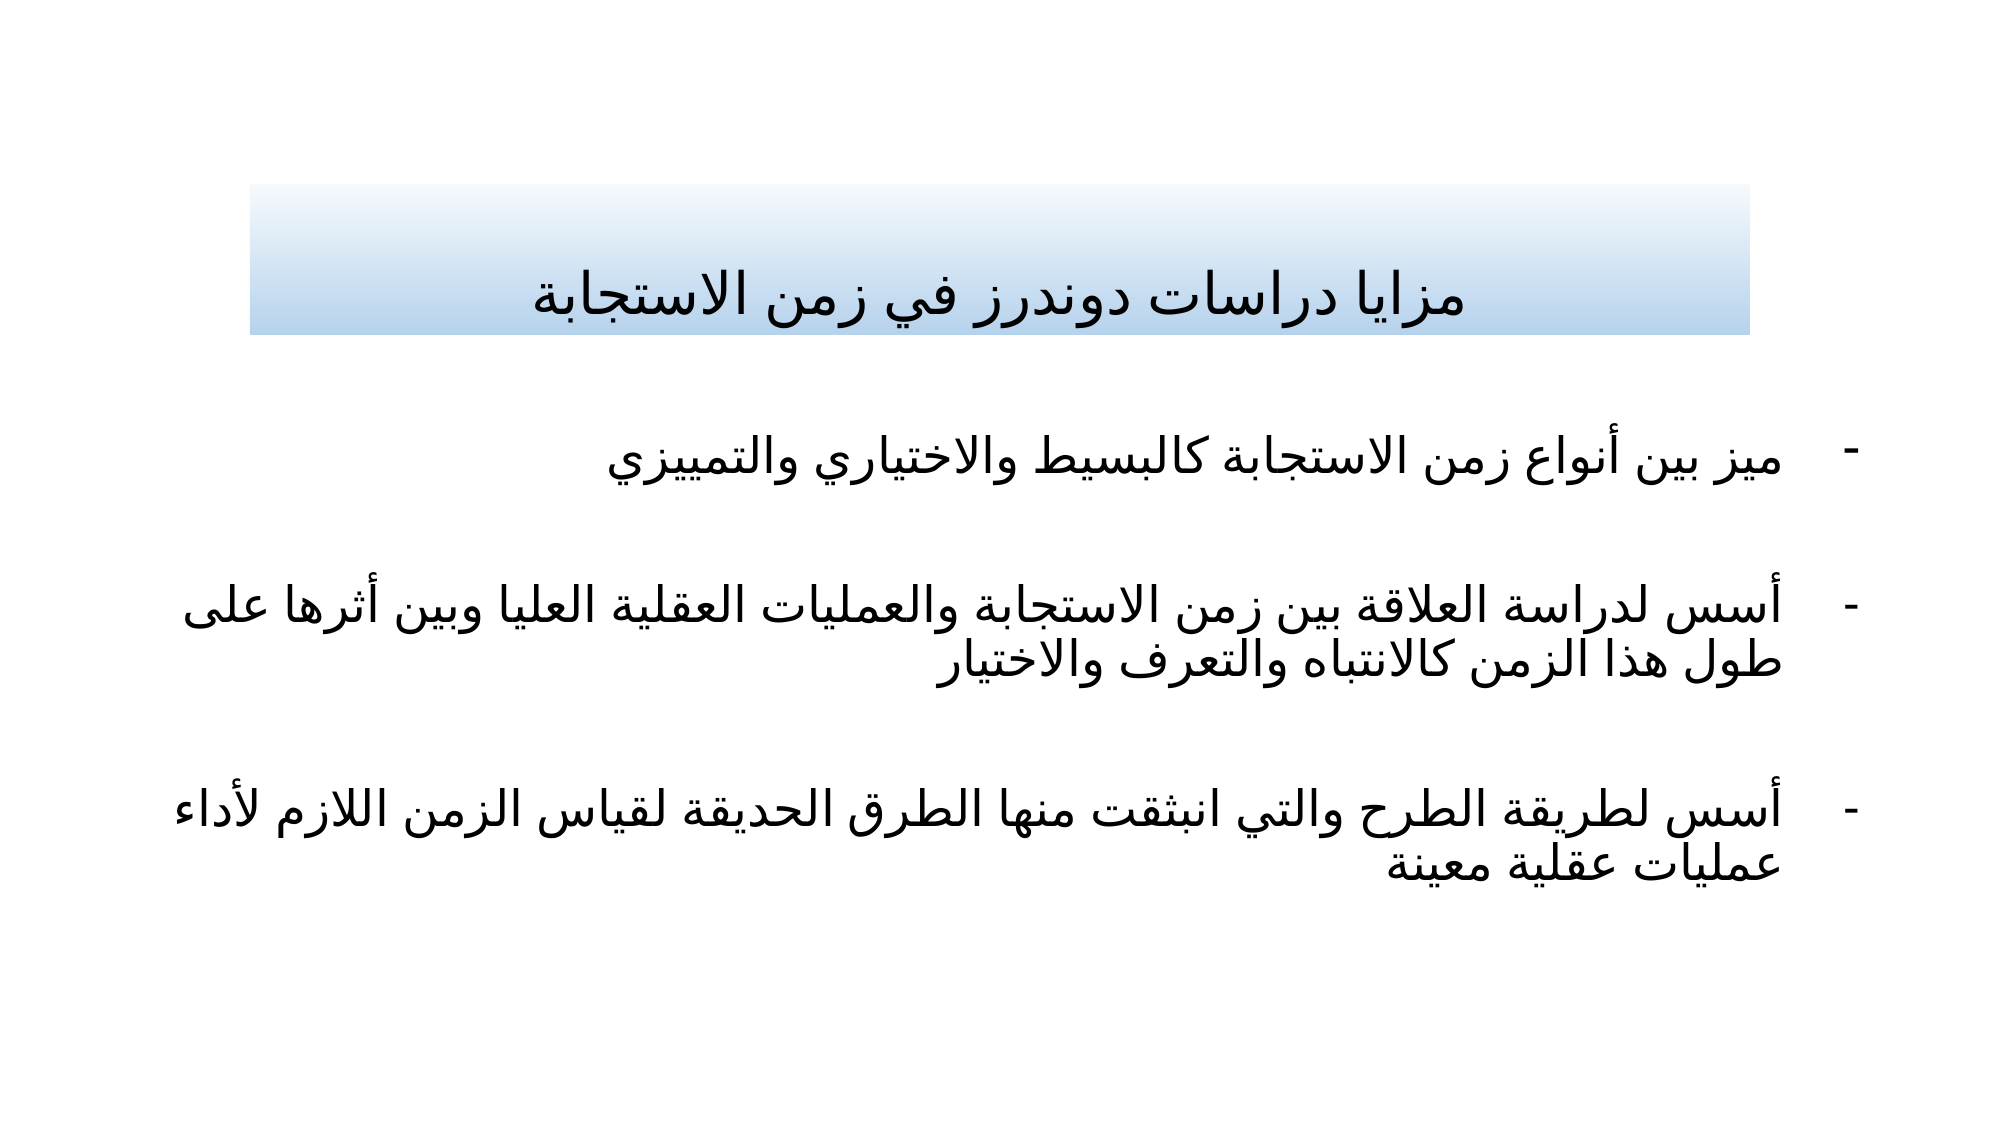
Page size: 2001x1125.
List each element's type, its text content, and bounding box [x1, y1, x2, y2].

title مزايا دراسات دوندرز في زمن الاستجابة [249, 184, 1750, 335]
subtitle ميز بين أنواع زمن الاستجابة كالبسيط والاختياري والتمييزي أسس لدراسة العلاقة بين زمن الاستجابة والعمليات العقلية العليا وبين أثرها على طول هذا الزمن كالانتباه والتعرف والاختيار أسس لطريقة الطرح والتي انبثقت منها الطرق الحديقة لقياس الزمن اللازم لأداء عمليات عقلية معينة [117, 422, 1875, 1076]
